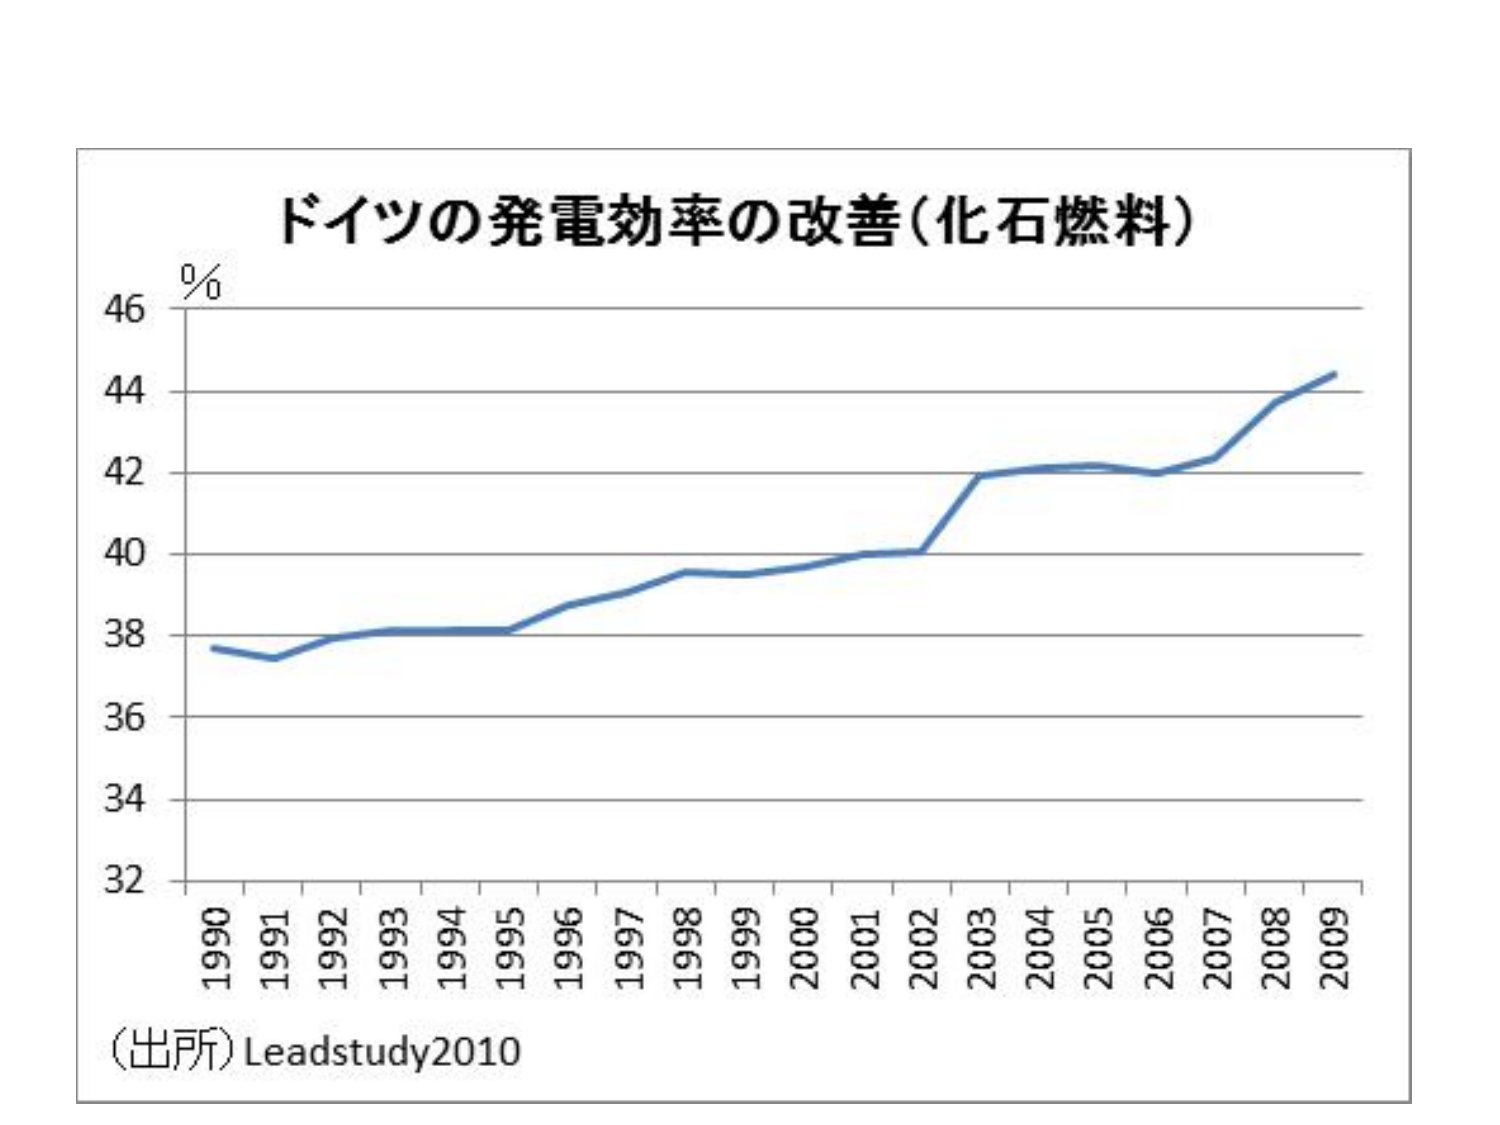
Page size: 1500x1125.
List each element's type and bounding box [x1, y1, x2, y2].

picture [76, 148, 1412, 1105]
